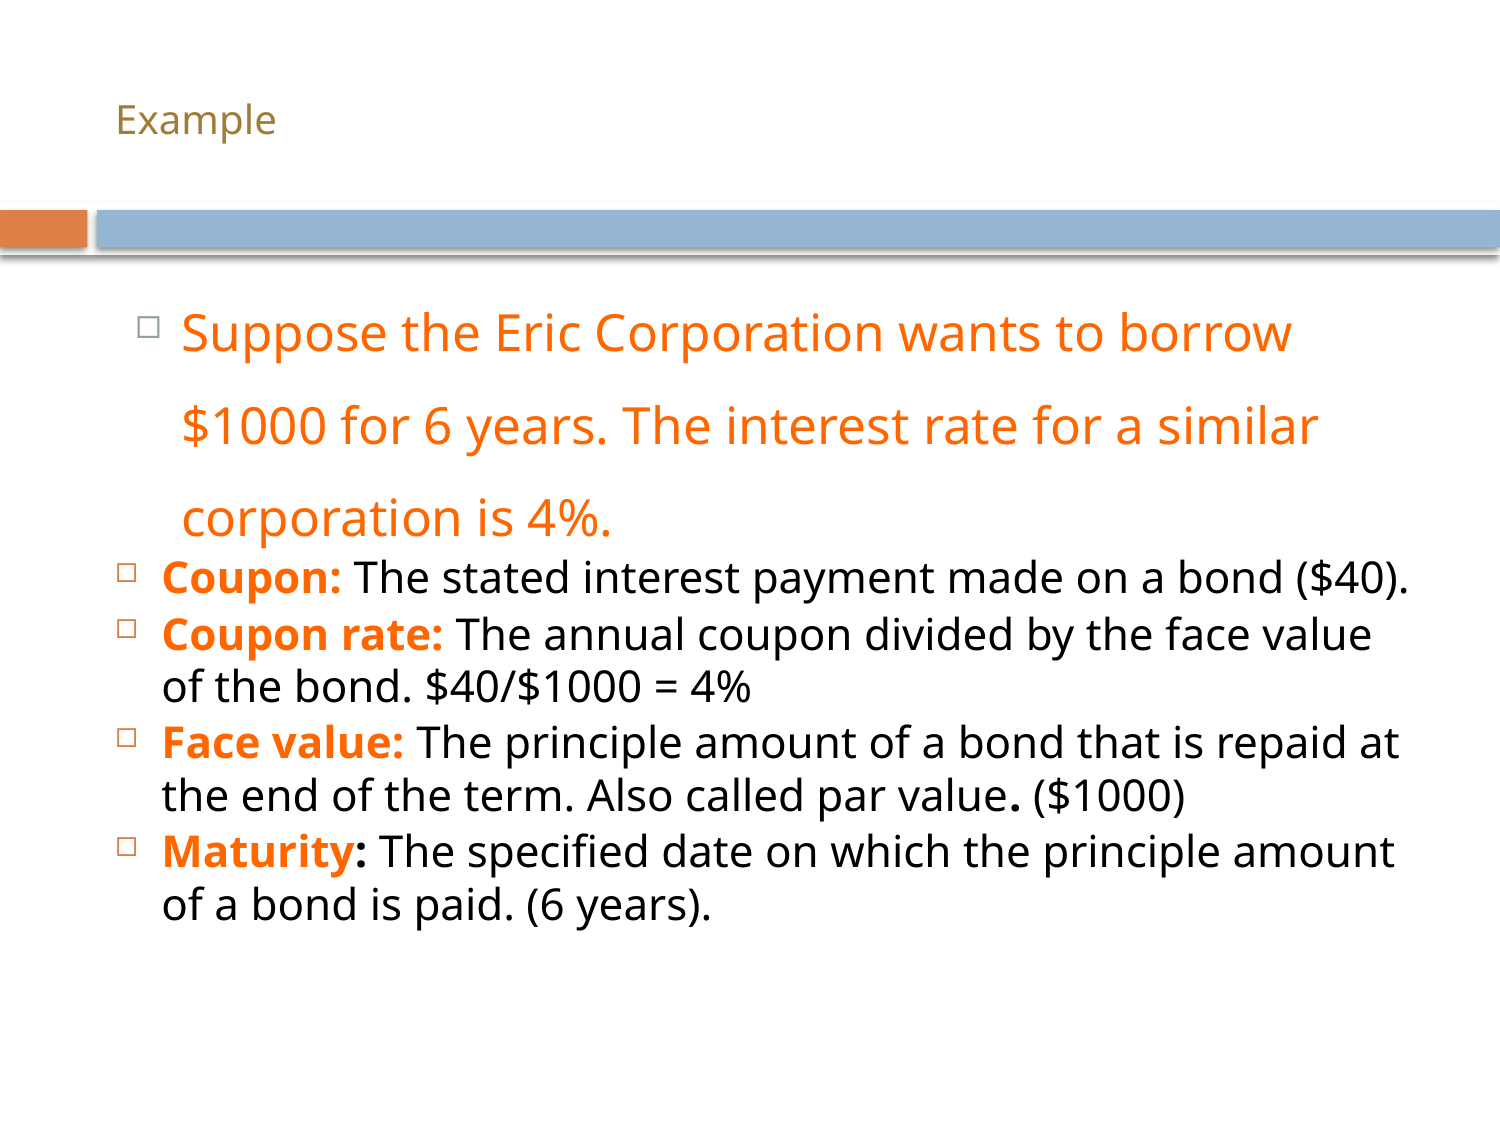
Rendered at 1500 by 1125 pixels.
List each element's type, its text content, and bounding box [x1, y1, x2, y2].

list Suppose the Eric Corporation wants to borrow $1000 for 6 years. The interest rate for a similar corporation is 4%. Coupon: The stated interest payment made on a bond ($40). Coupon rate: The annual coupon divided by the face value of the bond. $40/$1000 = 4% Face value: The principle amount of a bond that is repaid at the end of the term. Also called par value. ($1000) Maturity: The specified date on which the principle amount of a bond is paid. (6 years). [100, 262, 1438, 1000]
title Example [100, 37, 1438, 200]
